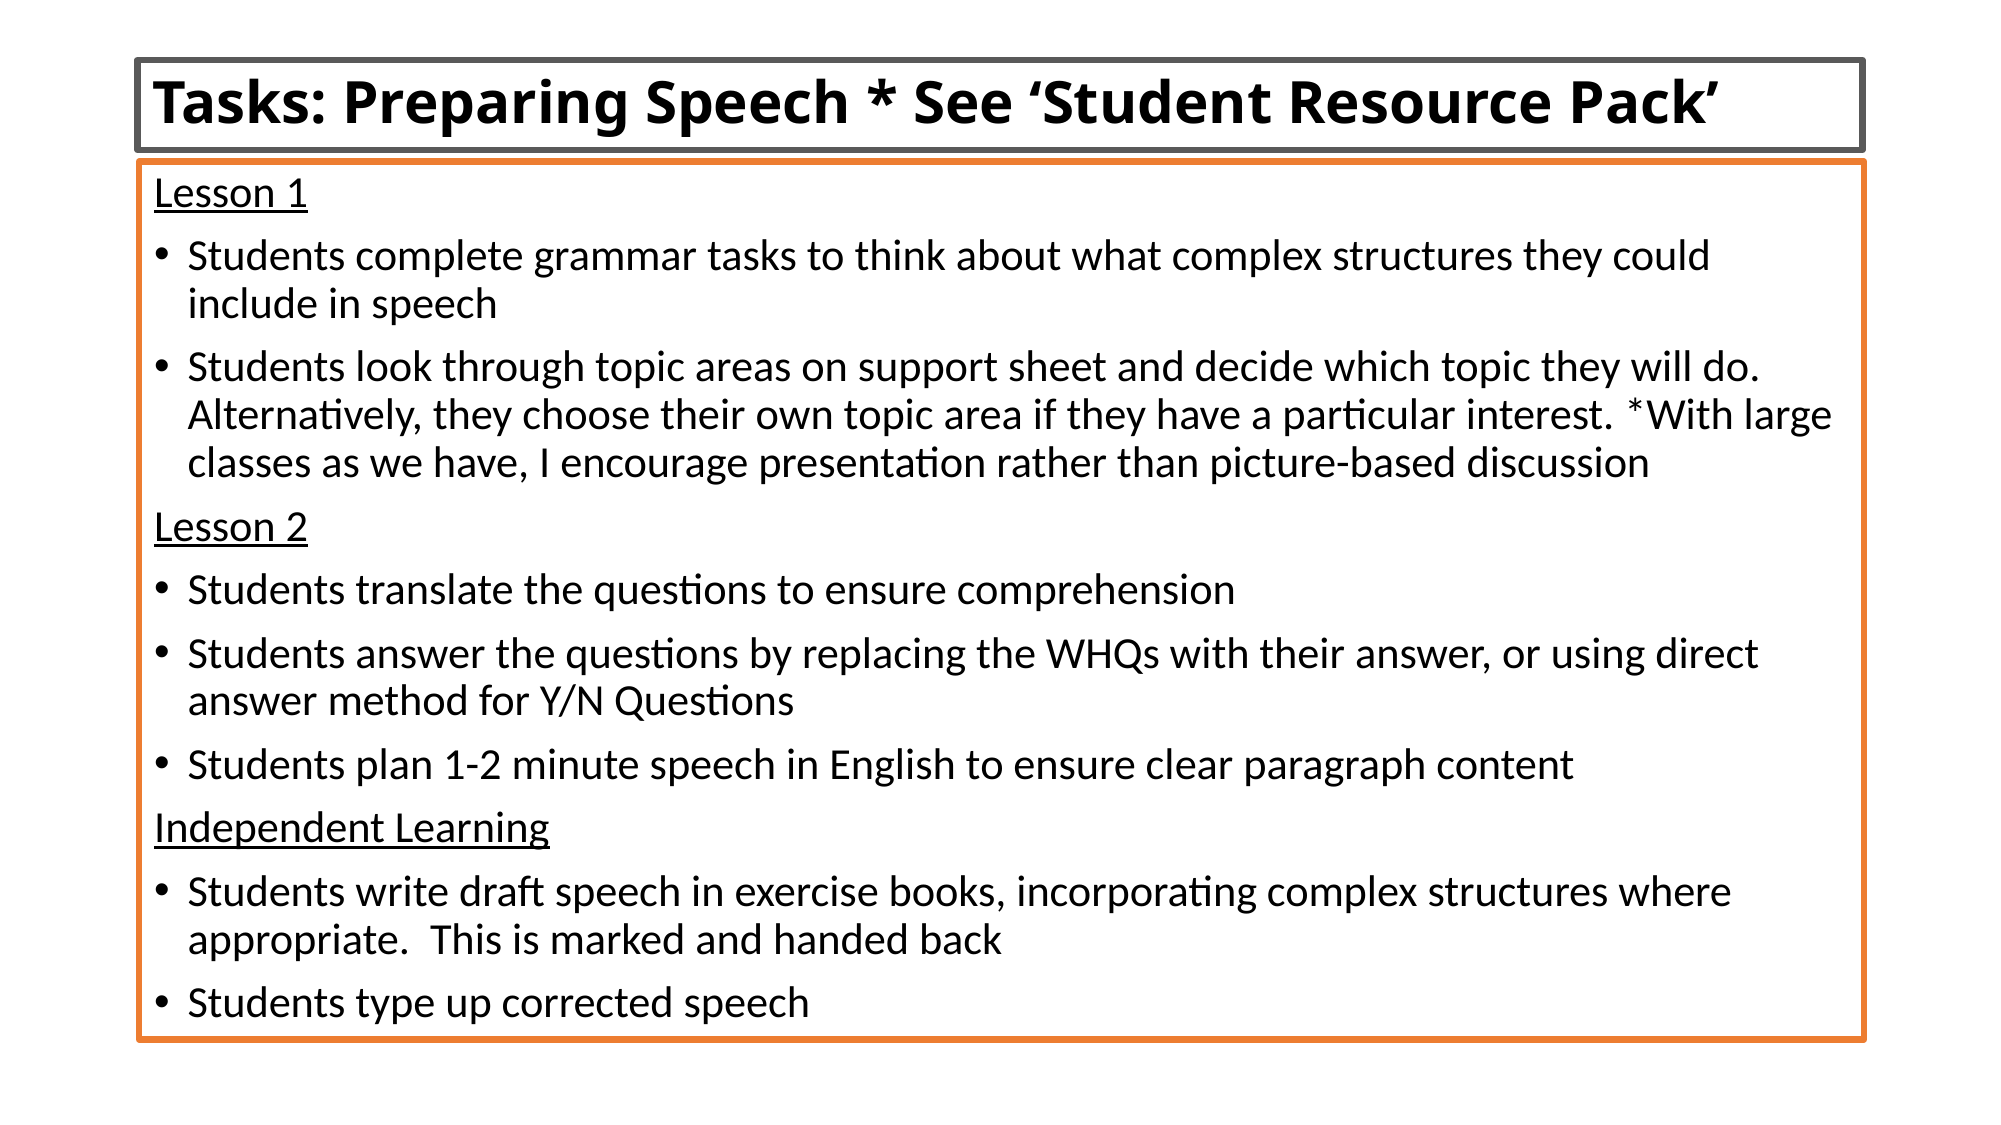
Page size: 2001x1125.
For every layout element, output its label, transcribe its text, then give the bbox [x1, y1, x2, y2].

list Lesson 1 Students complete grammar tasks to think about what complex structures they could include in speech Students look through topic areas on support sheet and decide which topic they will do. Alternatively, they choose their own topic area if they have a particular interest. *With large classes as we have, I encourage presentation rather than picture-based discussion Lesson 2 Students translate the questions to ensure comprehension Students answer the questions by replacing the WHQs with their answer, or using direct answer method for Y/N Questions Students plan 1-2 minute speech in English to ensure clear paragraph content Independent Learning Students write draft speech in exercise books, incorporating complex structures where appropriate. This is marked and handed back Students type up corrected speech [139, 161, 1865, 1040]
title Tasks: Preparing Speech * See ‘Student Resource Pack’ [137, 59, 1863, 150]
